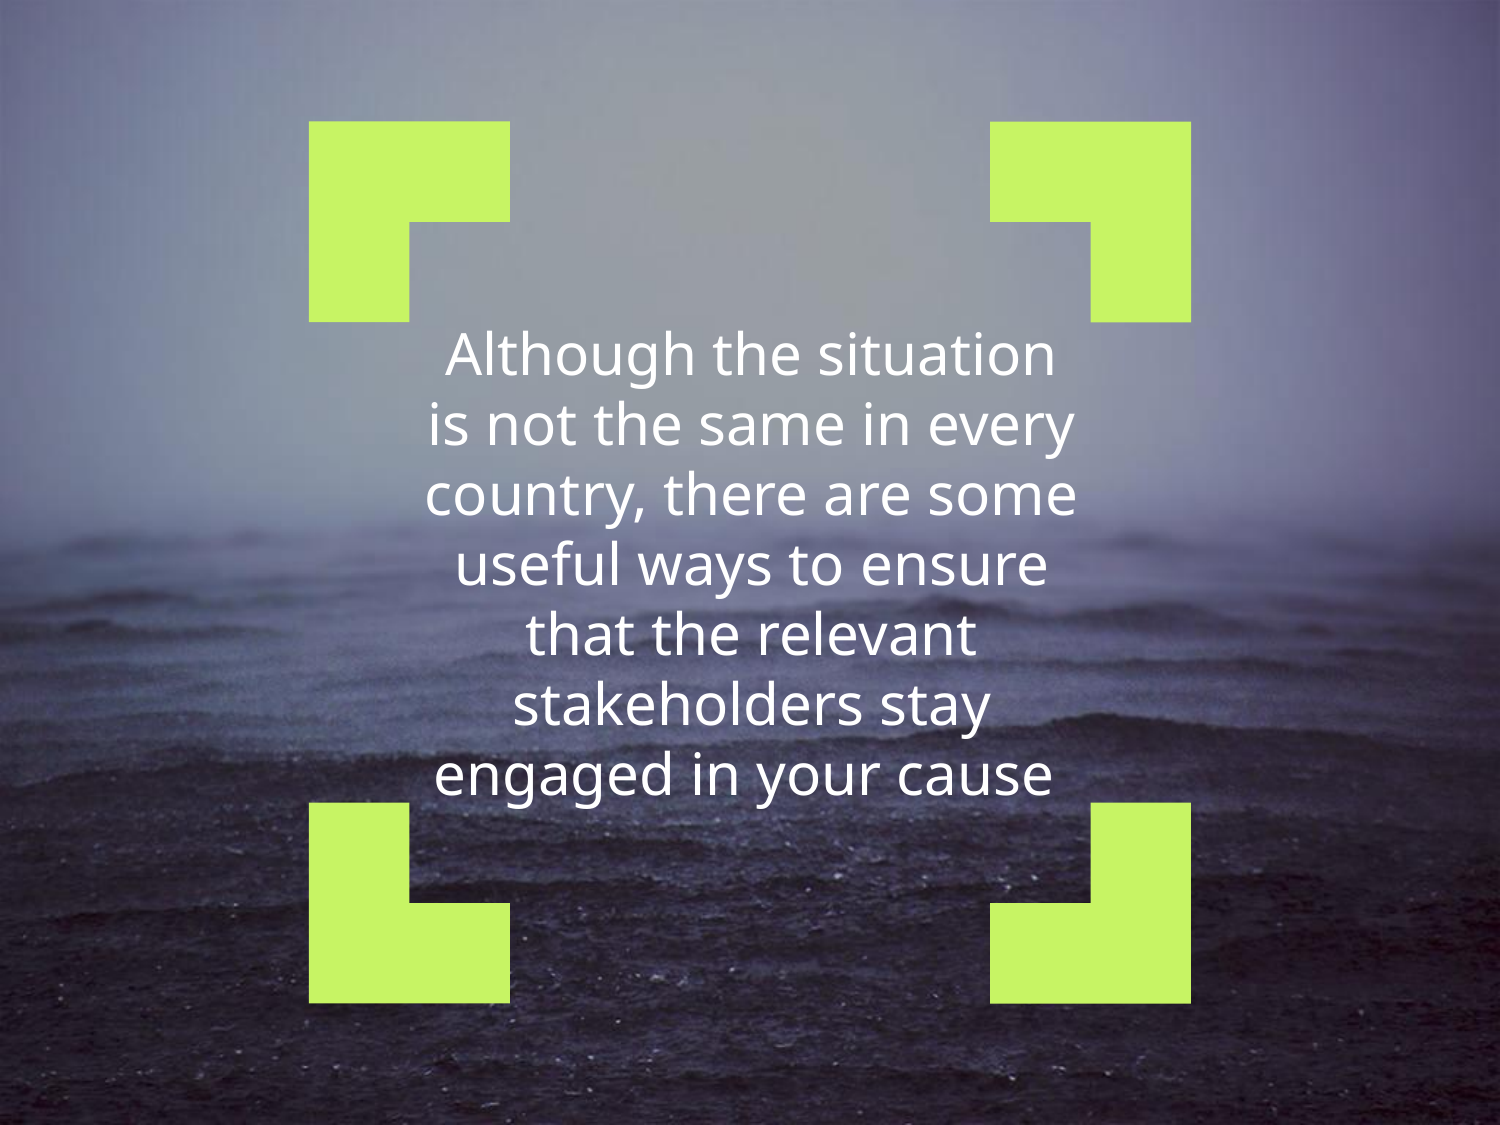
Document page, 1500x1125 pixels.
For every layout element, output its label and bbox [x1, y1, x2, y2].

picture [0, 0, 1500, 1125]
text_box [308, 121, 1192, 1004]
